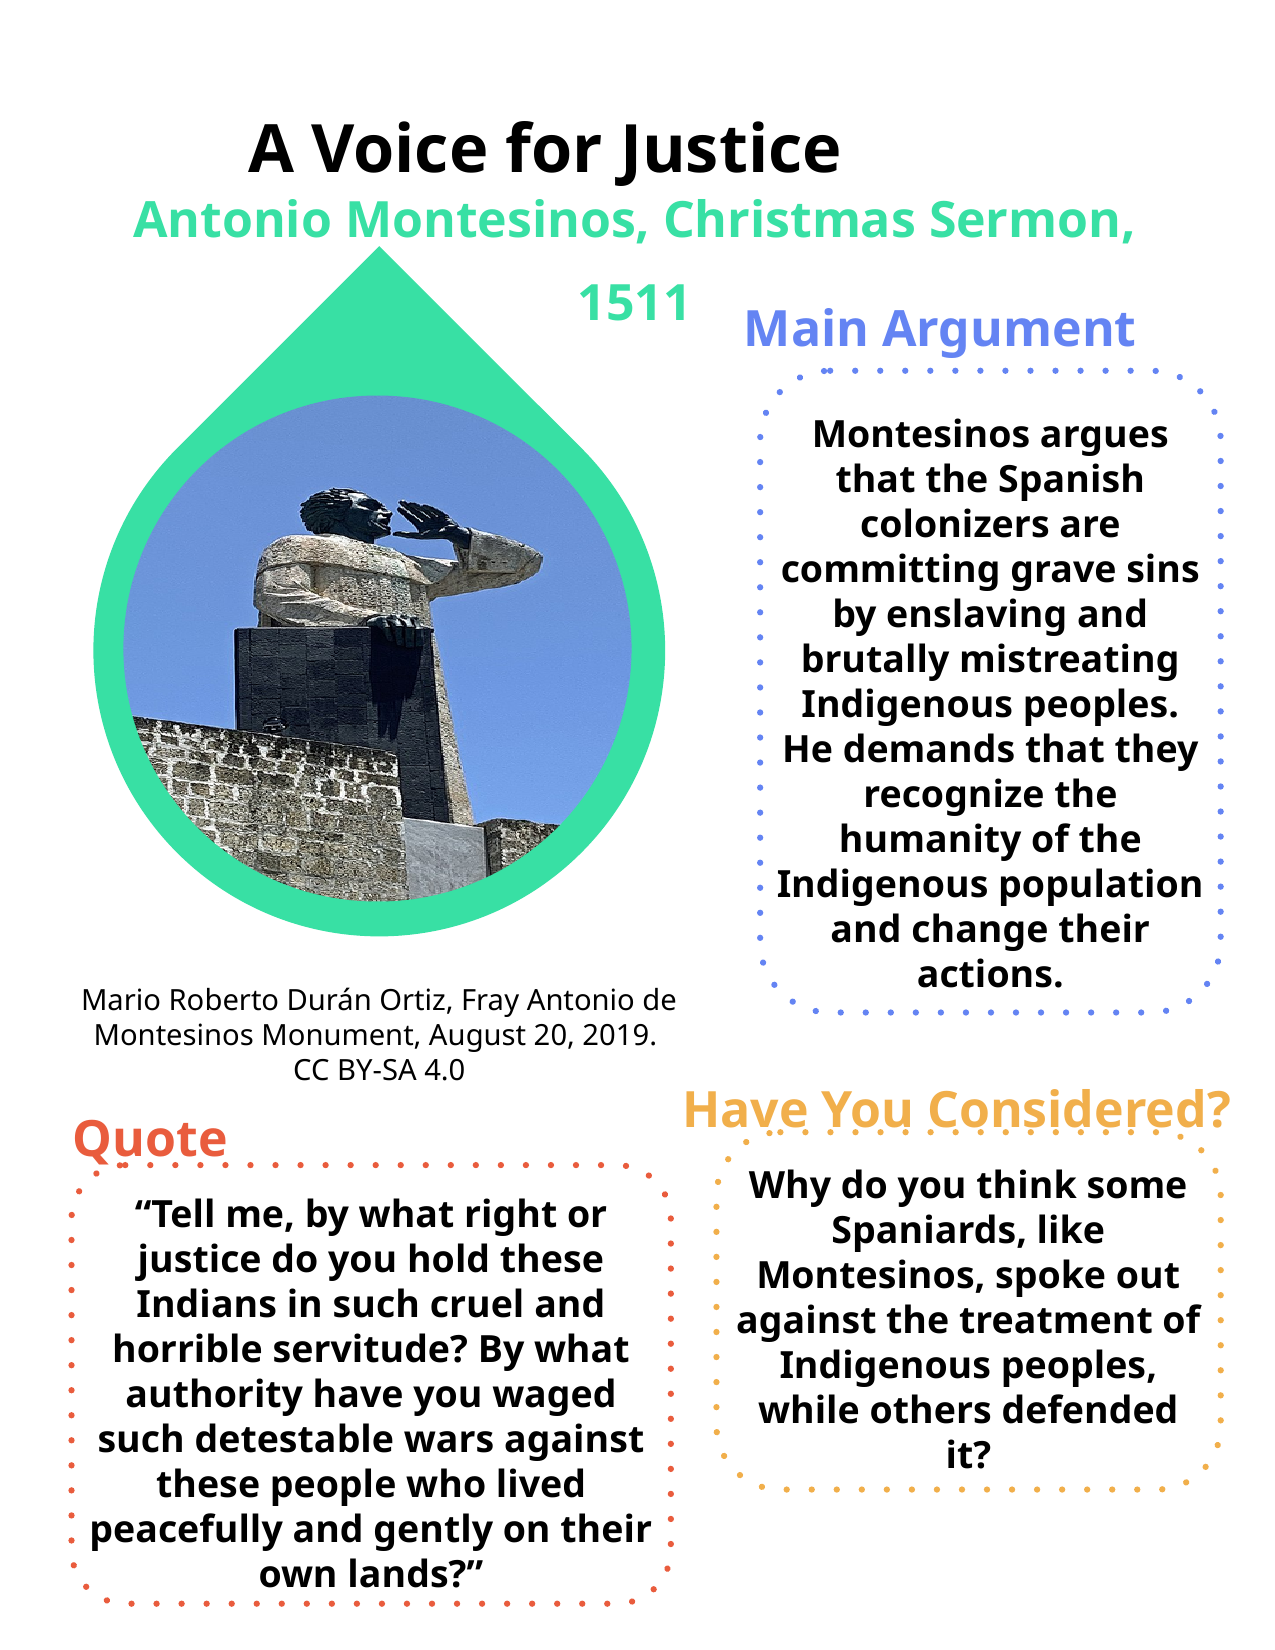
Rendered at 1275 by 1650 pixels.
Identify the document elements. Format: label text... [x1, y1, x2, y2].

text_box Have You Considered? [605, 1054, 1231, 1138]
text_box Mario Roberto Durán Ortiz, Fray Antonio de Montesinos Monument, August 20, 2019. CC BY-SA 4.0 [71, 973, 687, 1122]
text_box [716, 1131, 1221, 1490]
text_box Quote [71, 1122, 229, 1164]
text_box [71, 1164, 672, 1604]
text_box Main Argument [698, 272, 1193, 357]
text_box A Voice for Justice [93, 74, 997, 163]
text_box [759, 370, 1221, 1013]
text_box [65, 245, 694, 965]
text_box Antonio Montesinos, Christmas Sermon, 1511 [81, 163, 1188, 331]
